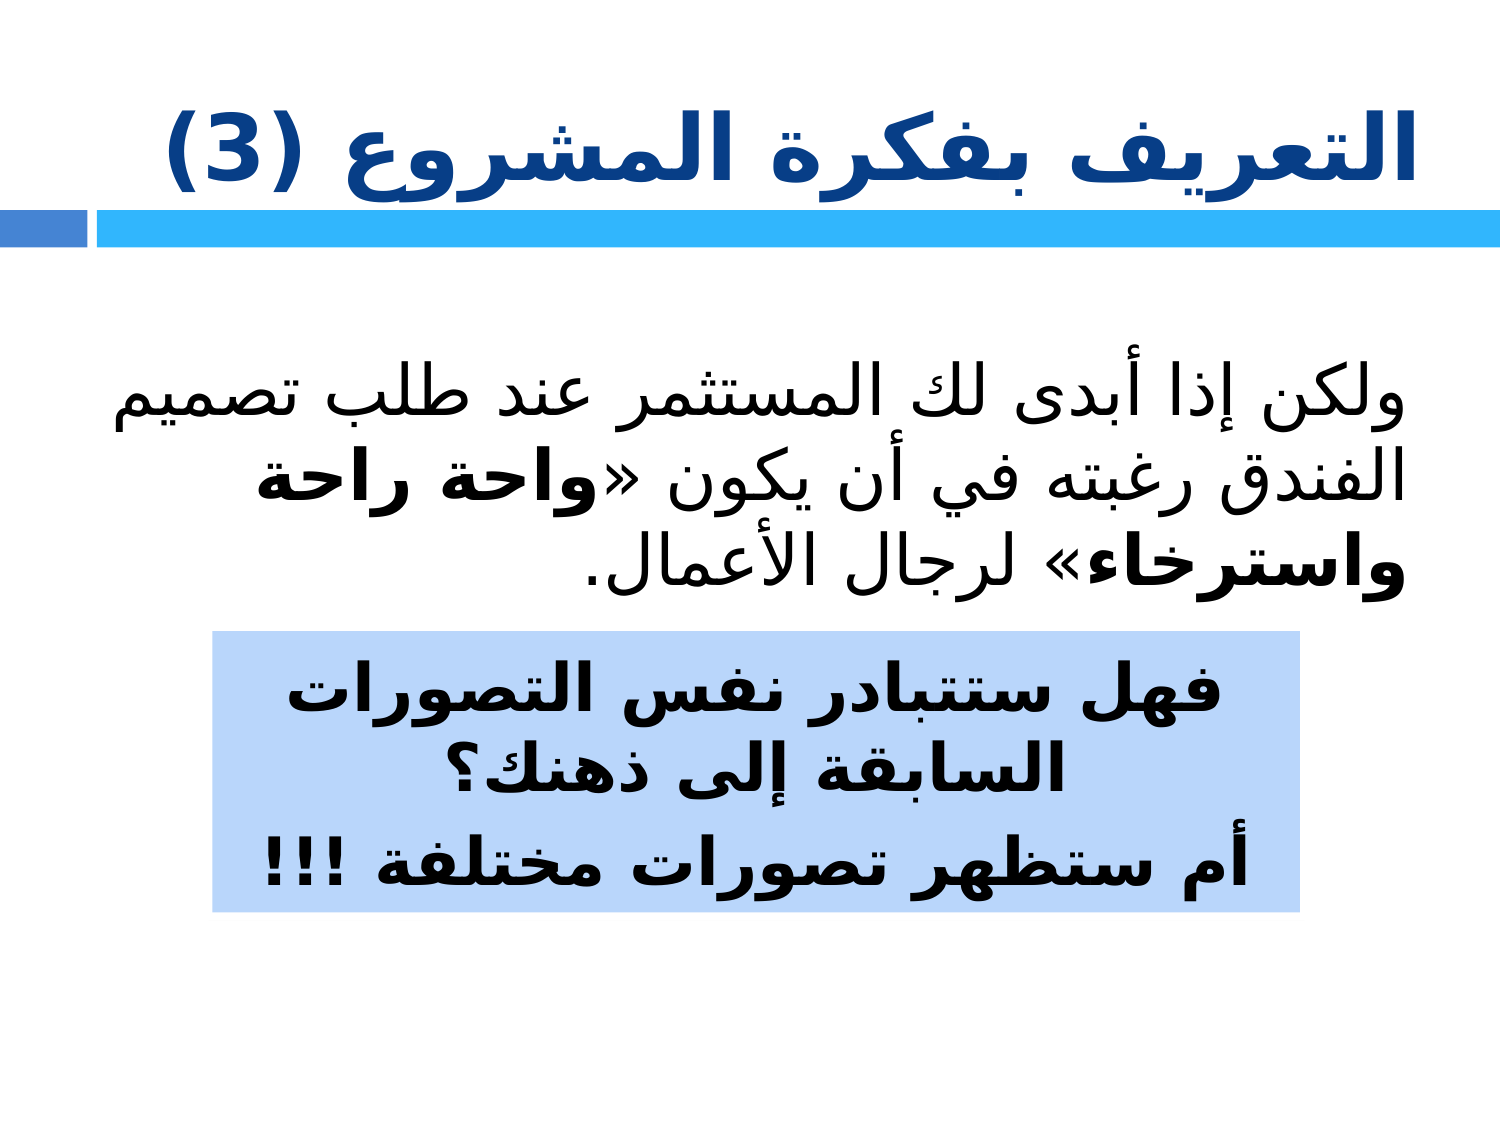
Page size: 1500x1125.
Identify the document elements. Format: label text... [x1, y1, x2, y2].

text_box فهل ستتبادر نفس التصورات السابقة إلى ذهنك؟ أم ستظهر تصورات مختلفة !!! [212, 631, 1300, 913]
list ولكن إذا أبدى لك المستثمر عند طلب تصميم الفندق رغبته في أن يكون «واحة راحة واسترخاء» لرجال الأعمال. [75, 337, 1425, 513]
title التعريف بفكرة المشروع (3) [100, 62, 1438, 225]
